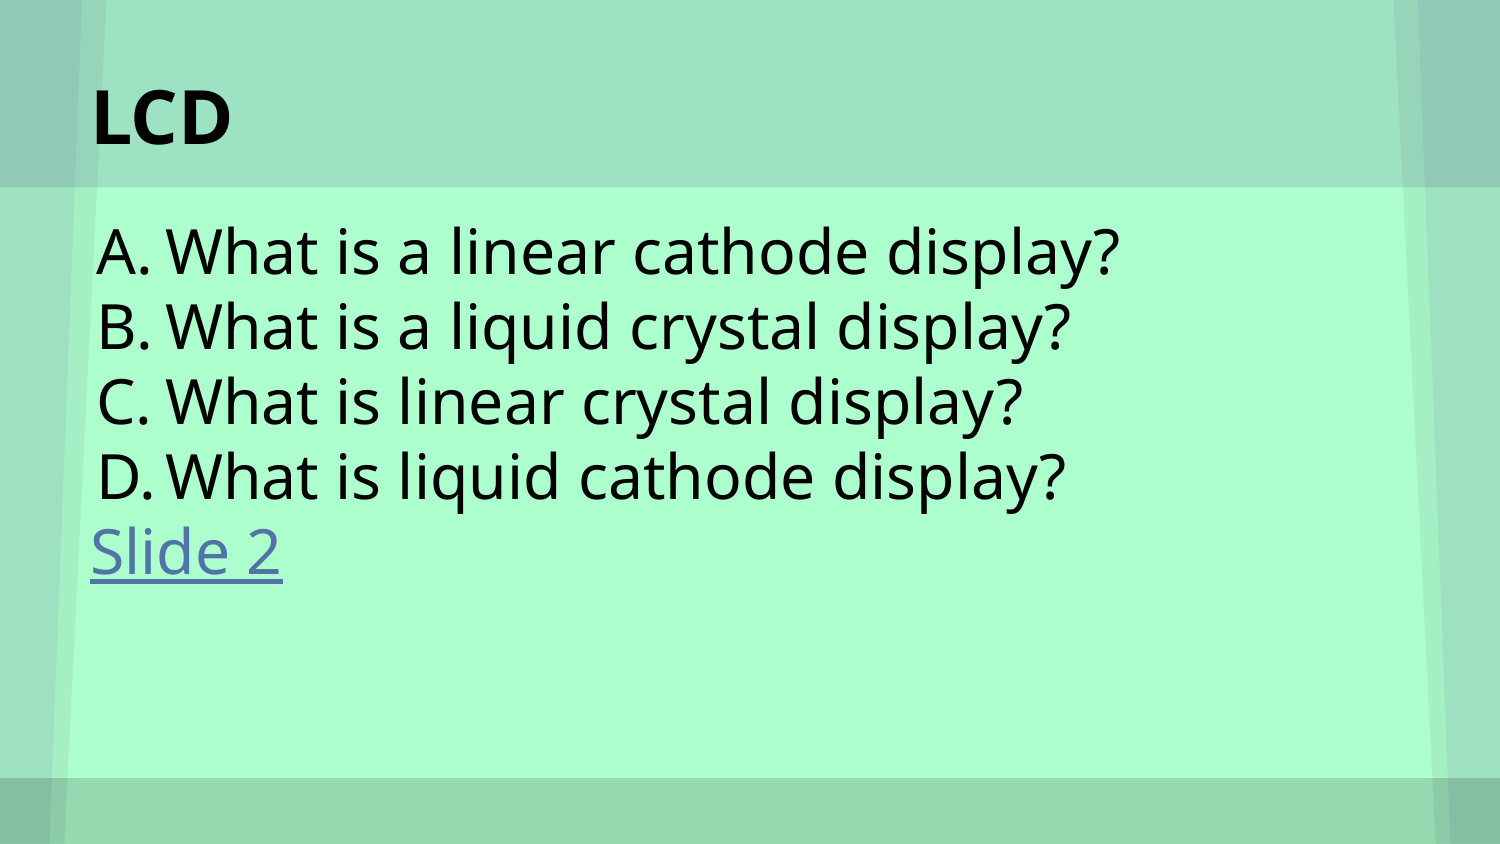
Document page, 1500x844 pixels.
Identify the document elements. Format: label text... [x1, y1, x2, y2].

list What is a linear cathode display? What is a liquid crystal display? What is linear crystal display? What is liquid cathode display? Slide 2 [75, 196, 1425, 808]
title LCD [75, 33, 1425, 175]
